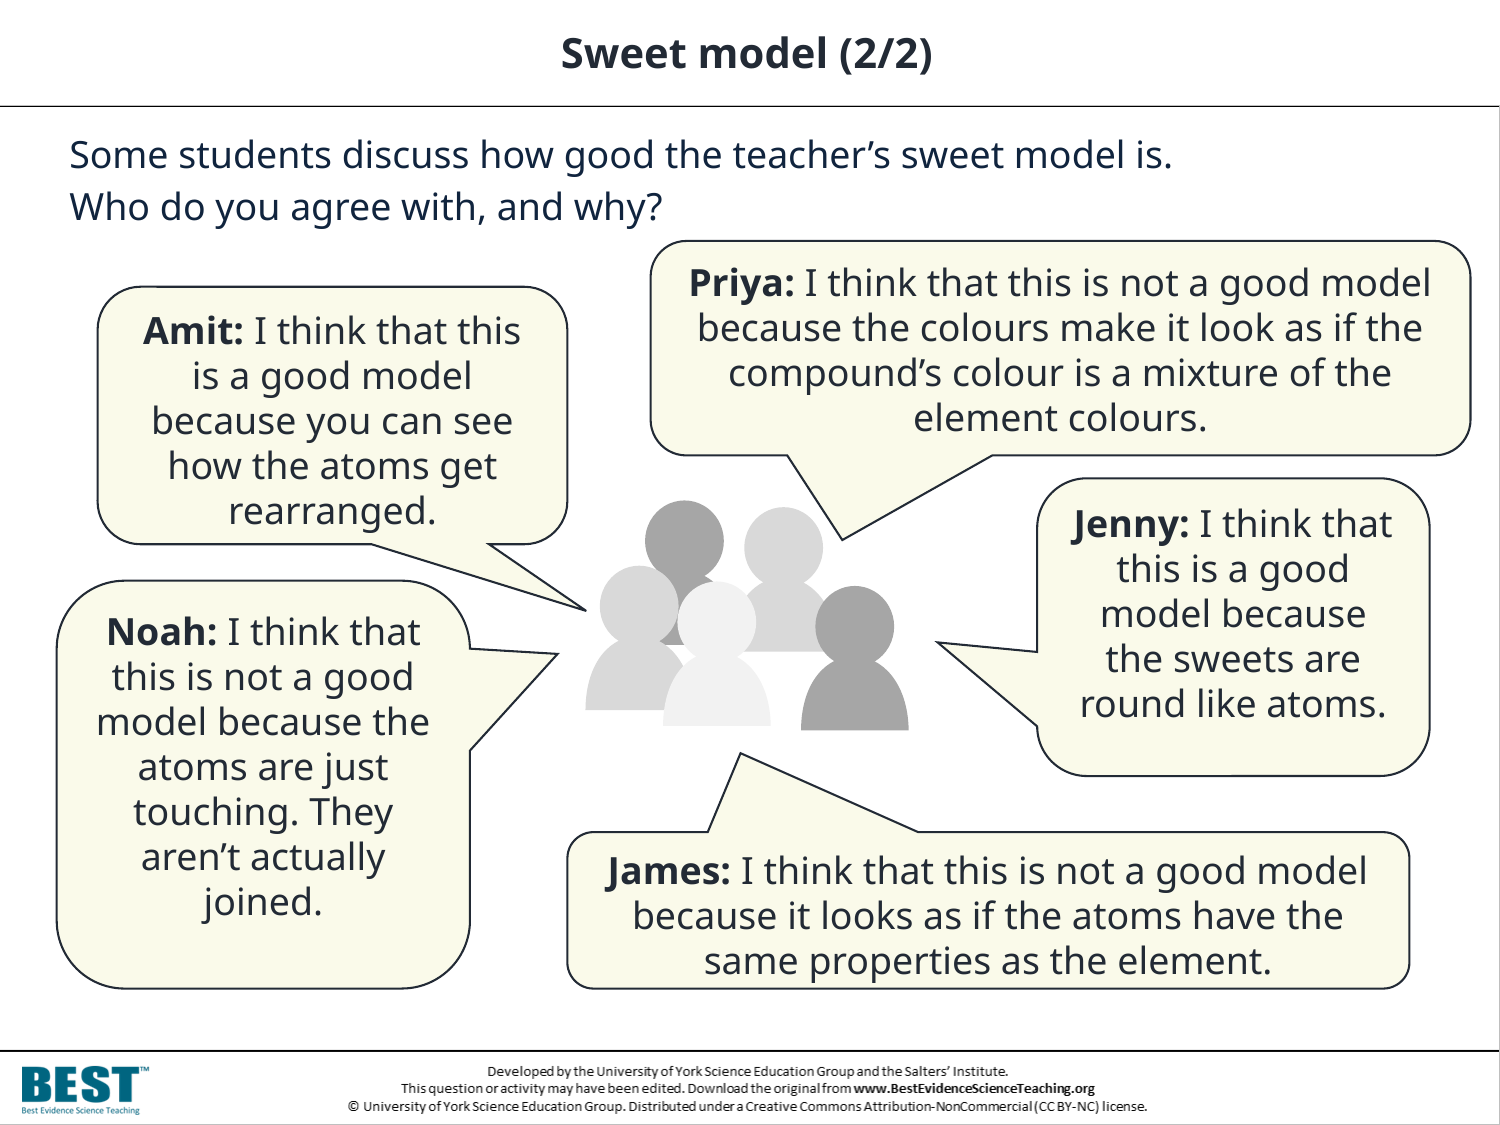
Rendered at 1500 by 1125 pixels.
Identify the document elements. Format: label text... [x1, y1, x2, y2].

picture [0, 105, 1500, 1125]
text_box Sweet model (2/2) [23, 4, 1471, 99]
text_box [585, 500, 909, 731]
